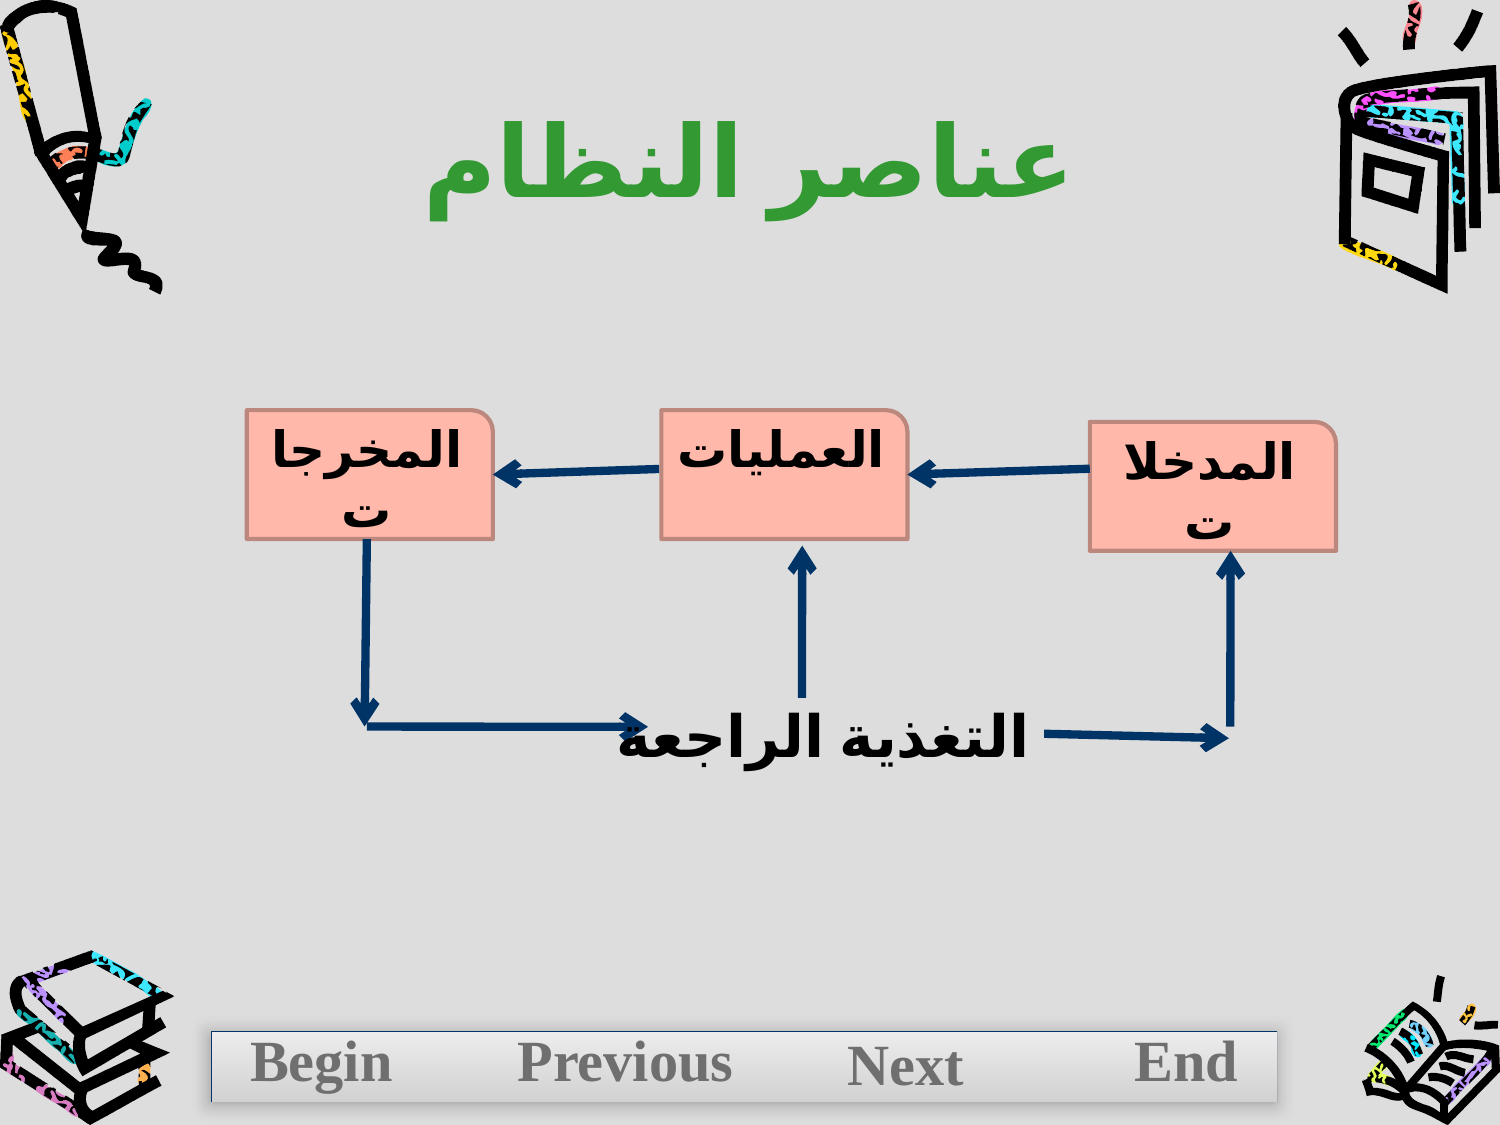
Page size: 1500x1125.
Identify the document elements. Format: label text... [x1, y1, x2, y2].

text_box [979, 734, 1230, 739]
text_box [907, 468, 1091, 475]
text_box المخرجات [244, 408, 495, 542]
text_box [210, 1015, 1278, 1106]
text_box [492, 468, 660, 475]
text_box التغذية الراجعة [601, 691, 1045, 777]
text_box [271, 631, 460, 635]
text_box العمليات [659, 408, 910, 542]
text_box المدخلات [1087, 419, 1339, 553]
text_box عناصر النظام [408, 90, 1091, 225]
